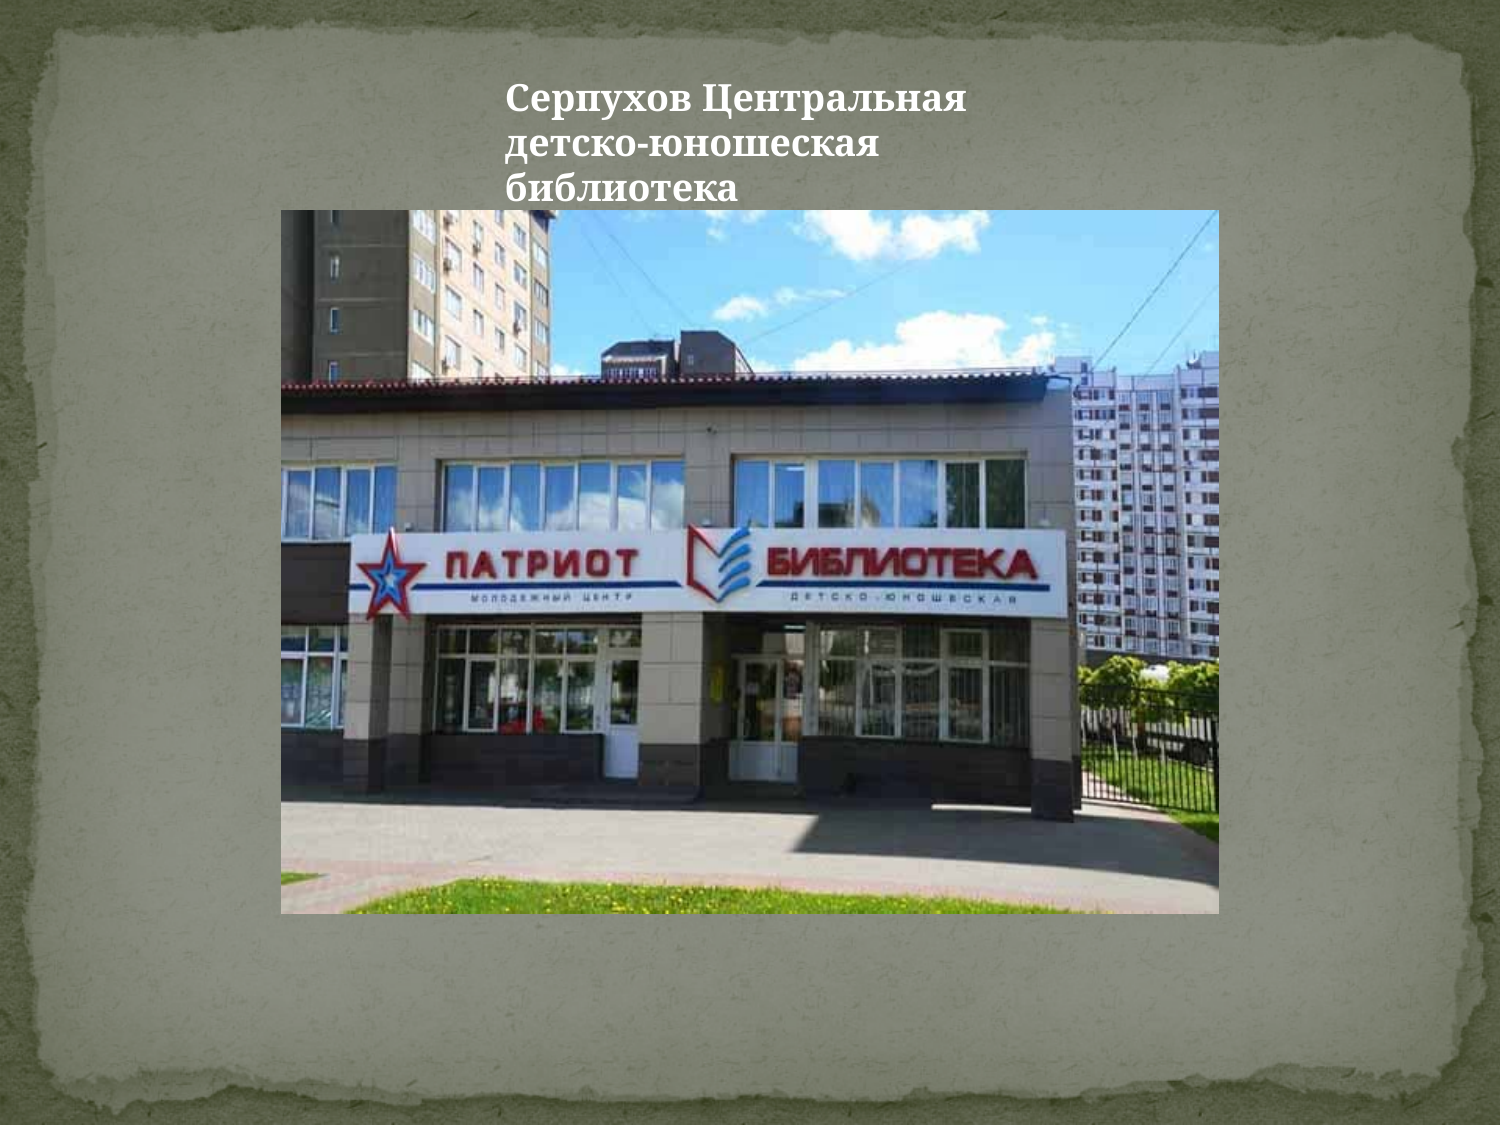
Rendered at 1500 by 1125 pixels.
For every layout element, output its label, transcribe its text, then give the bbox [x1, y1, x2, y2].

picture [281, 210, 1219, 914]
text_box Серпухов Центральная детско-юношеская библиотека [490, 66, 1093, 200]
